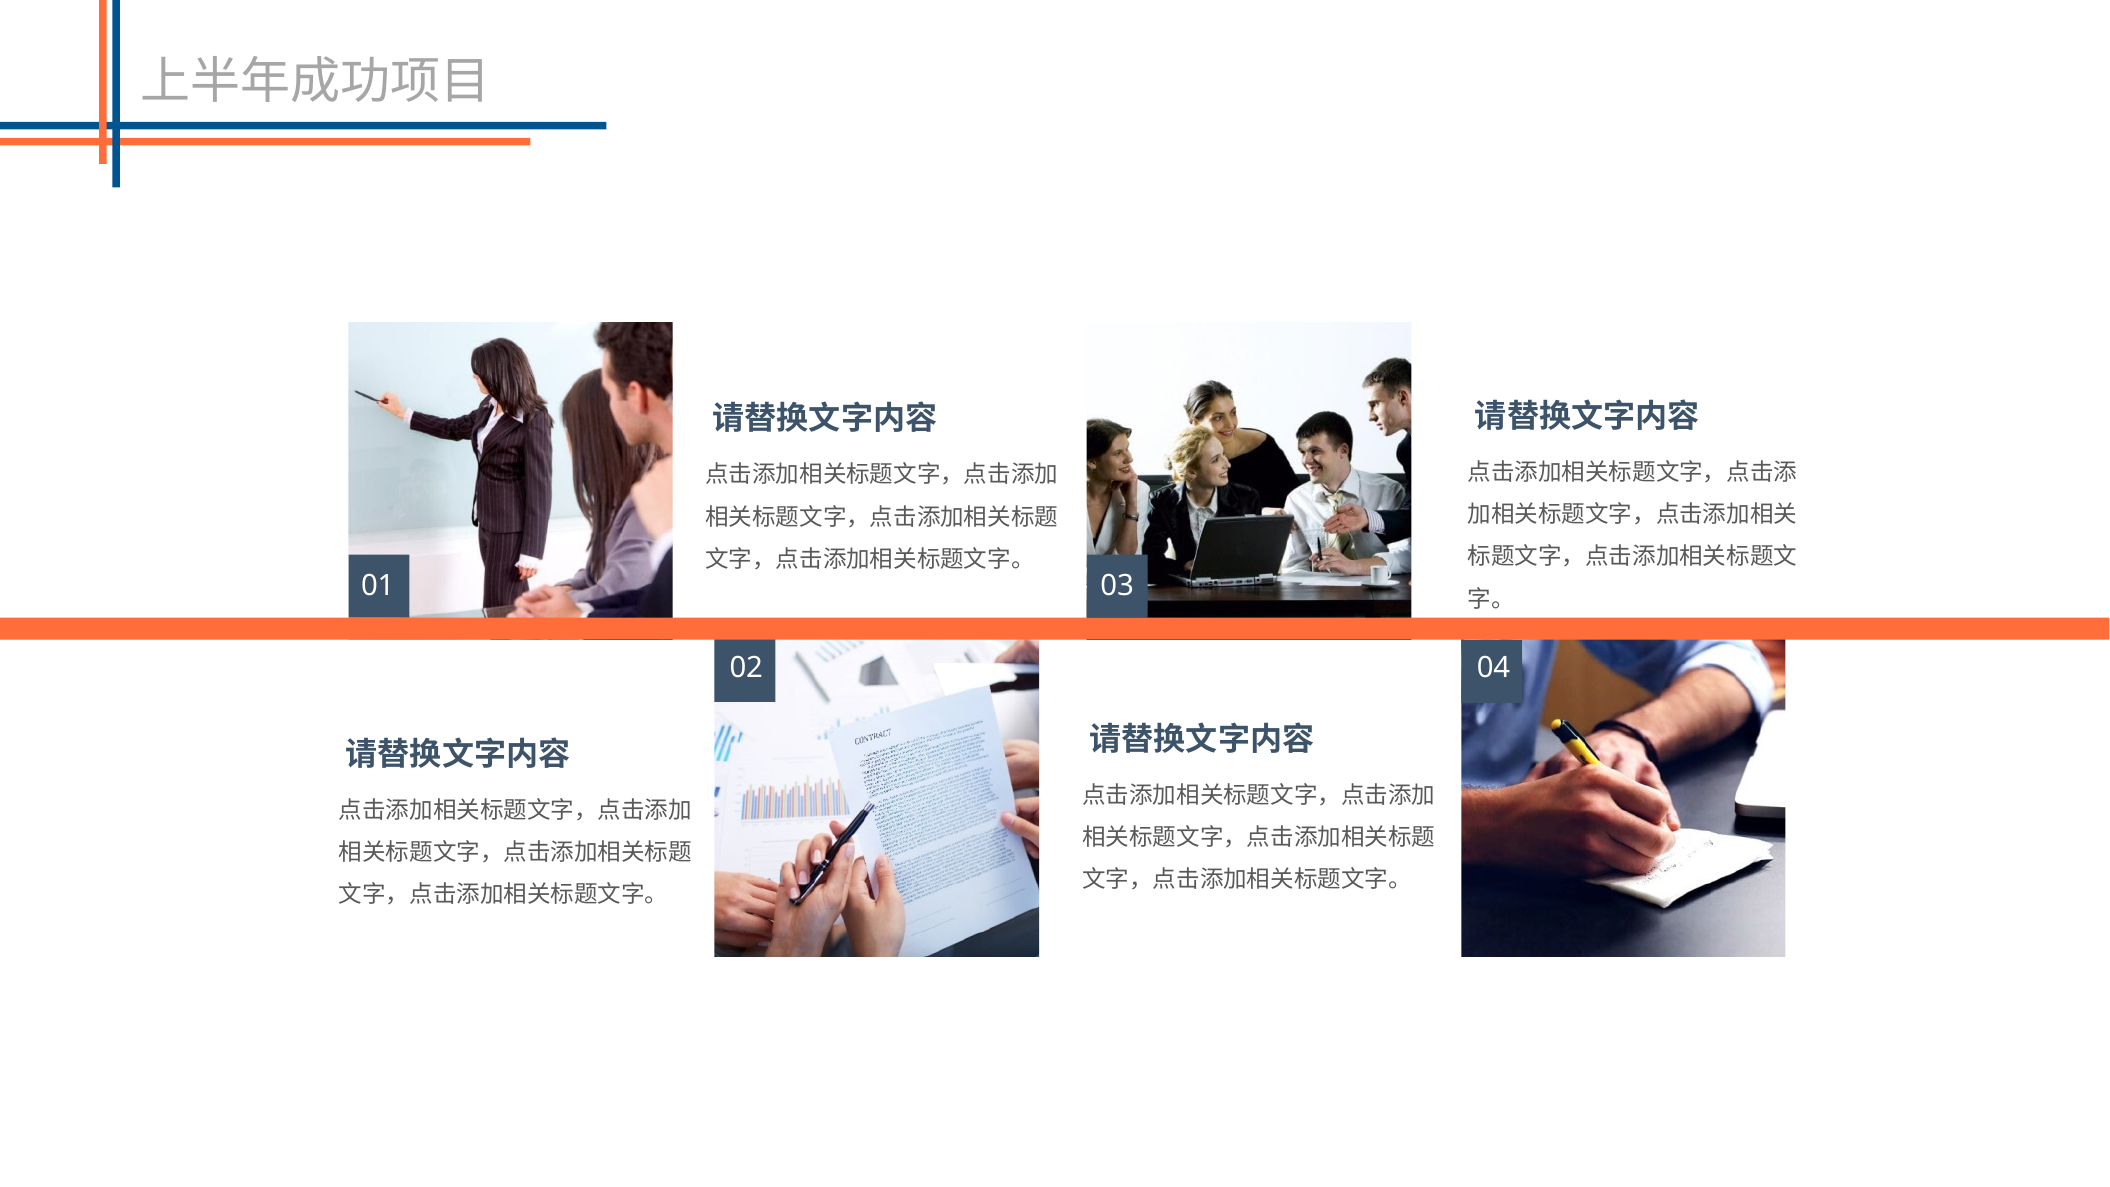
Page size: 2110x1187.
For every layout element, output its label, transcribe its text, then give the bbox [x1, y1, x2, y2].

text_box [1412, 617, 2110, 640]
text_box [1084, 321, 1412, 640]
text_box 点击添加相关标题文字，点击添加相关标题文字，点击添加相关标题文字，点击添加相关标题文字。 [1452, 435, 1836, 620]
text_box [0, 0, 789, 188]
text_box [0, 617, 345, 640]
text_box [713, 638, 1040, 958]
text_box 点击添加相关标题文字，点击添加相关标题文字，点击添加相关标题文字，点击添加相关标题文字。 [690, 437, 1074, 580]
text_box 请替换文字内容 [1459, 388, 1716, 442]
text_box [1461, 639, 1786, 958]
text_box 请替换文字内容 [330, 725, 587, 780]
text_box 点击添加相关标题文字，点击添加相关标题文字，点击添加相关标题文字，点击添加相关标题文字。 [323, 773, 710, 915]
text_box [345, 321, 673, 640]
text_box [673, 617, 1084, 640]
text_box 请替换文字内容 [697, 390, 954, 444]
text_box 点击添加相关标题文字，点击添加相关标题文字，点击添加相关标题文字，点击添加相关标题文字。 [1067, 758, 1453, 901]
text_box 请替换文字内容 [1074, 711, 1331, 765]
